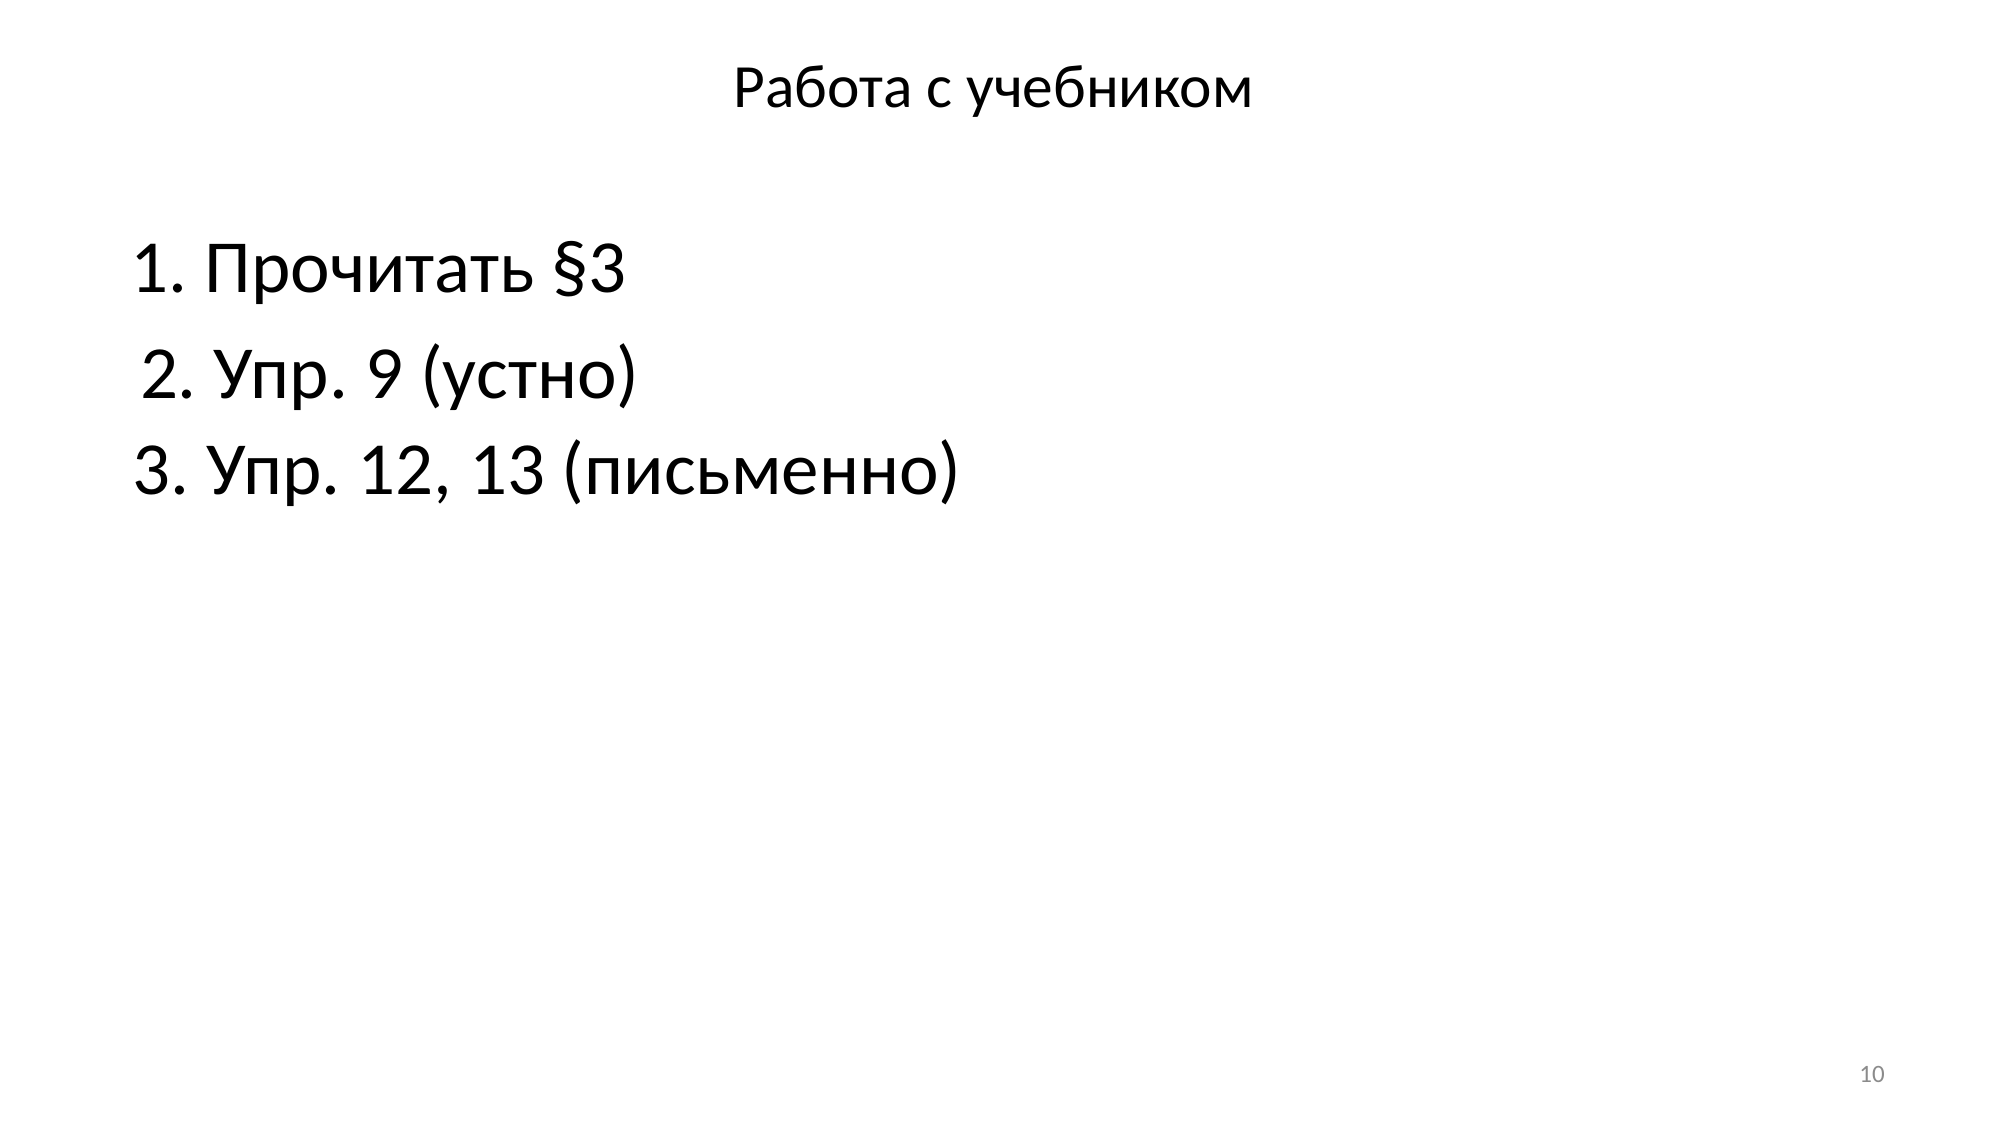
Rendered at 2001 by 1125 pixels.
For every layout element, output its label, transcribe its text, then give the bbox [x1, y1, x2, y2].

text_box 3. Упр. 12, 13 (письменно) [117, 411, 977, 517]
text_box 1. Прочитать §3 [115, 209, 643, 315]
slide_number 10 [1433, 1042, 1900, 1103]
title Работа с учебником [94, 38, 1895, 128]
text_box 2. Упр. 9 (устно) [125, 315, 655, 411]
